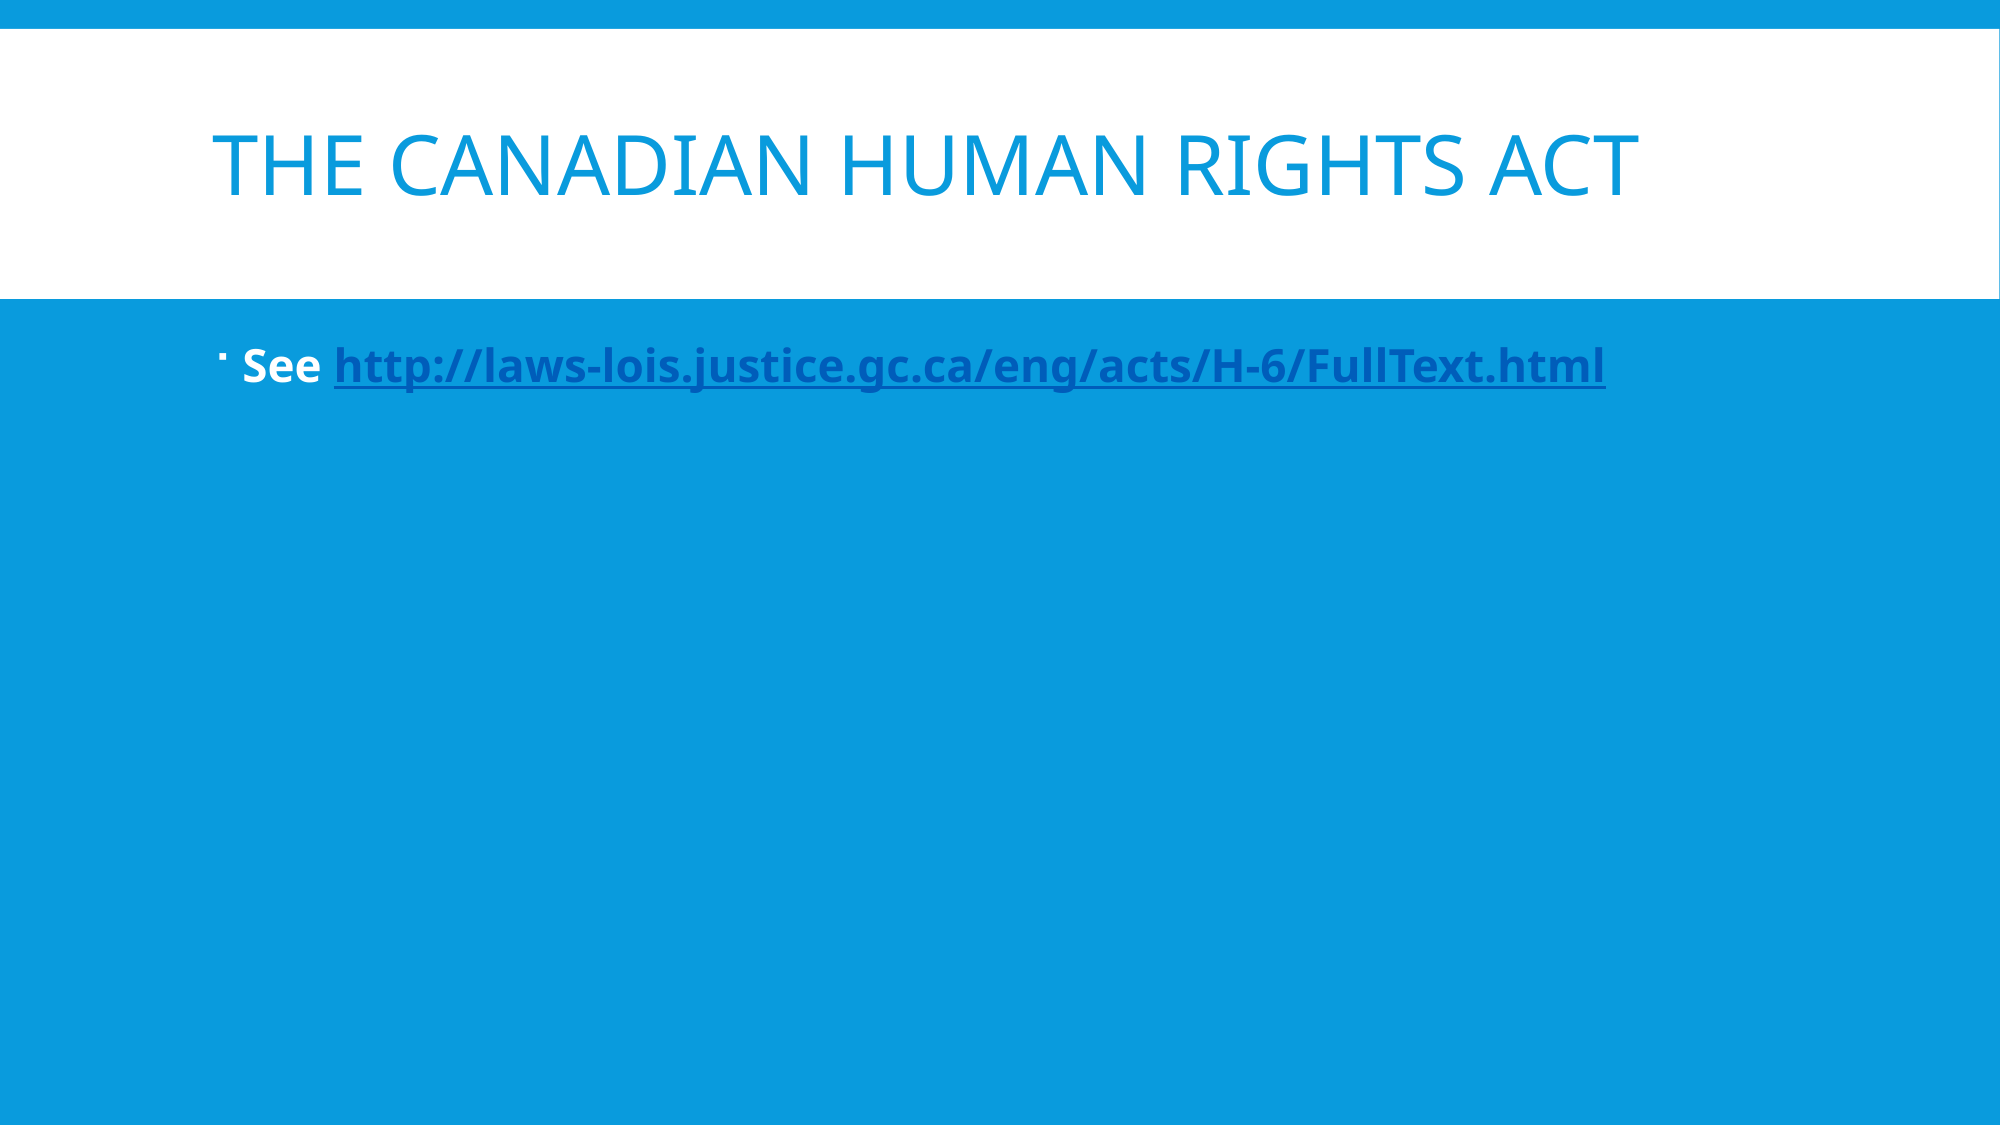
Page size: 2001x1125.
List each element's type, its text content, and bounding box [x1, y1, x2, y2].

list See http://laws-lois.justice.gc.ca/eng/acts/H-6/FullText.html [197, 329, 1803, 1020]
title The CANADIAN Human Rights Act [197, 46, 1803, 295]
